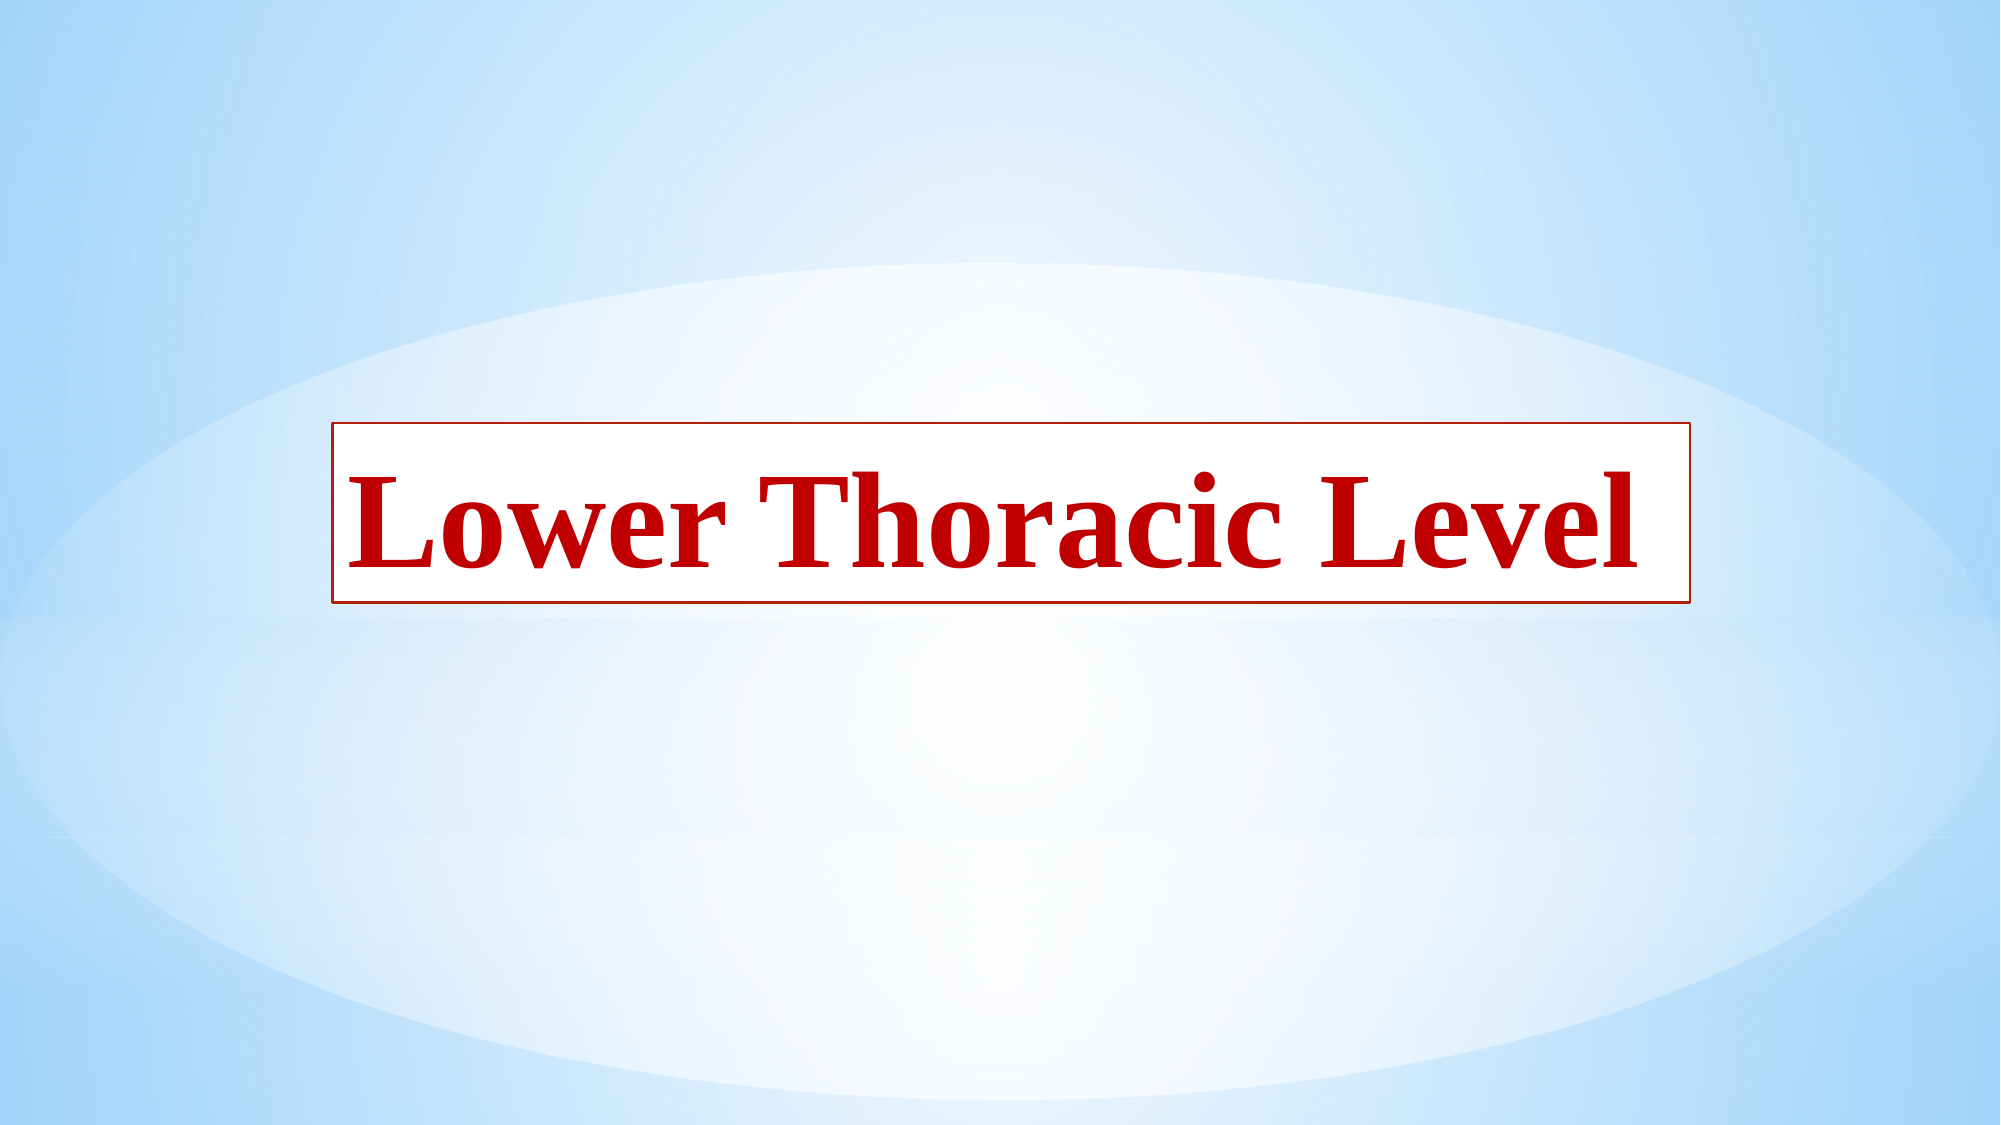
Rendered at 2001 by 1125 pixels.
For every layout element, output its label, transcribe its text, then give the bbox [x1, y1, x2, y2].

text_box Lower Thoracic Level [331, 422, 1691, 604]
